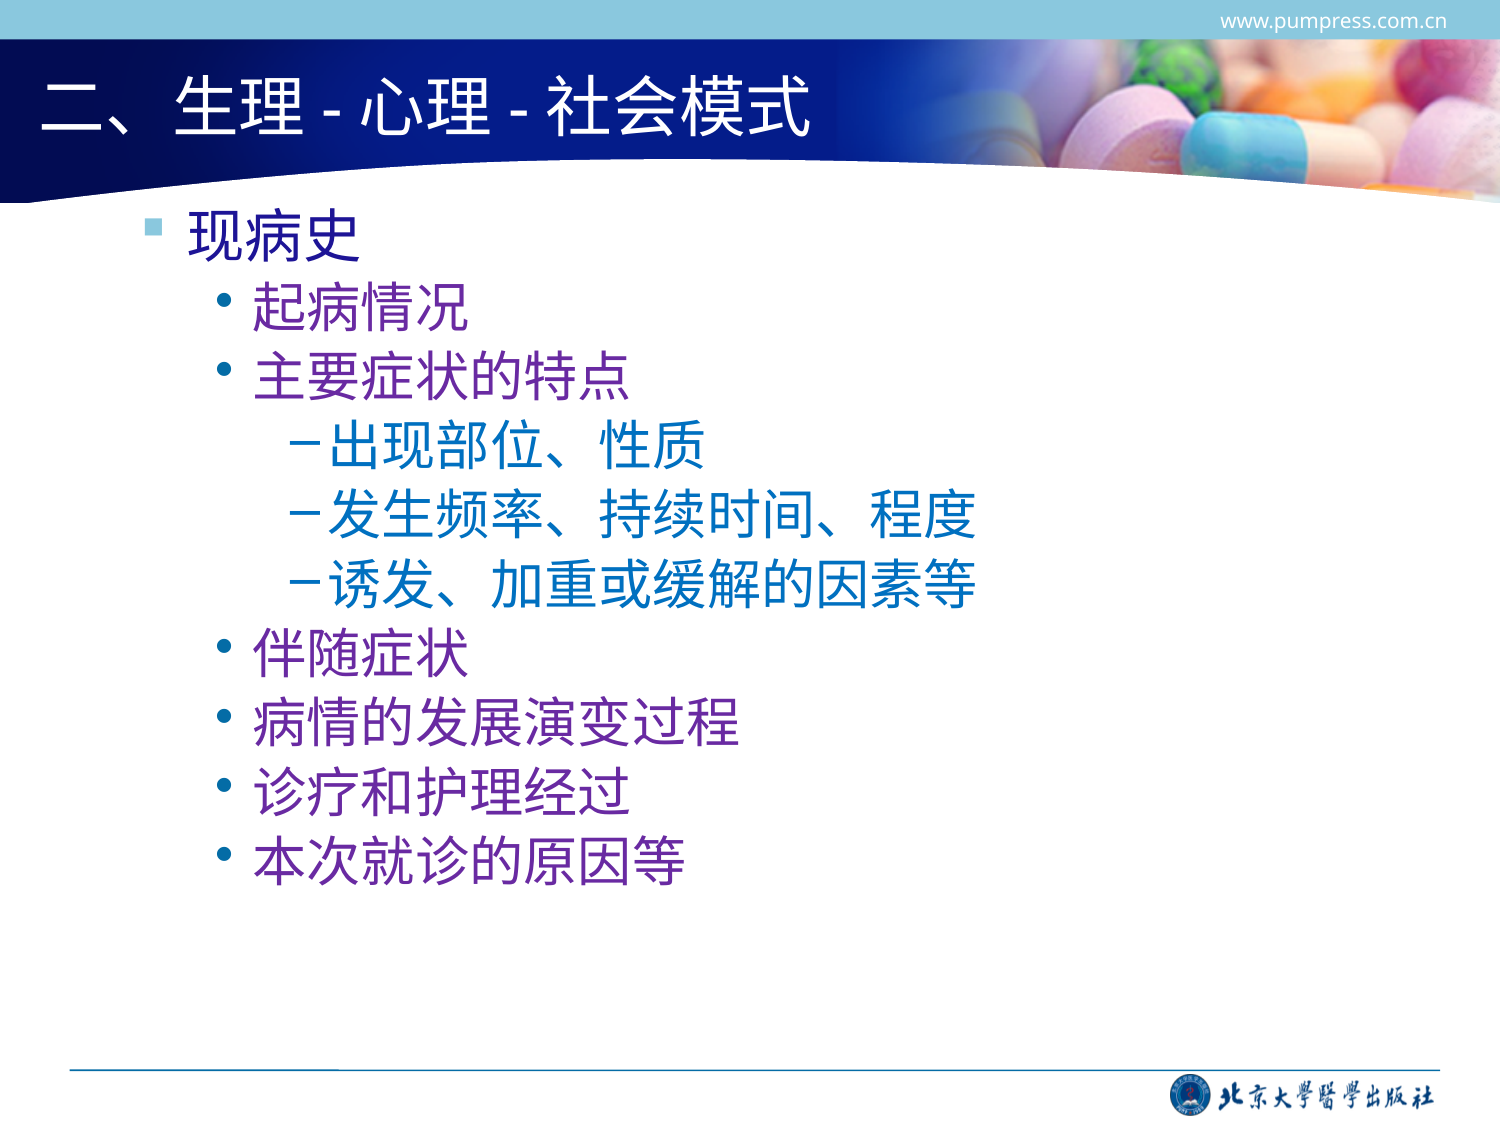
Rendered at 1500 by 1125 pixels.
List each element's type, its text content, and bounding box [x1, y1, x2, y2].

slide_number www.pumpress.com.cn [1024, 0, 1463, 38]
picture [0, 40, 1500, 203]
picture [1170, 1074, 1436, 1118]
list 现病史 起病情况 主要症状的特点 出现部位、性质 发生频率、持续时间、程度 诱发、加重或缓解的因素等 伴随症状 病情的发展演变过程 诊疗和护理经过 本次就诊的原因等 [49, 198, 1463, 1026]
title 二、生理-心理-社会模式 [23, 58, 1349, 152]
